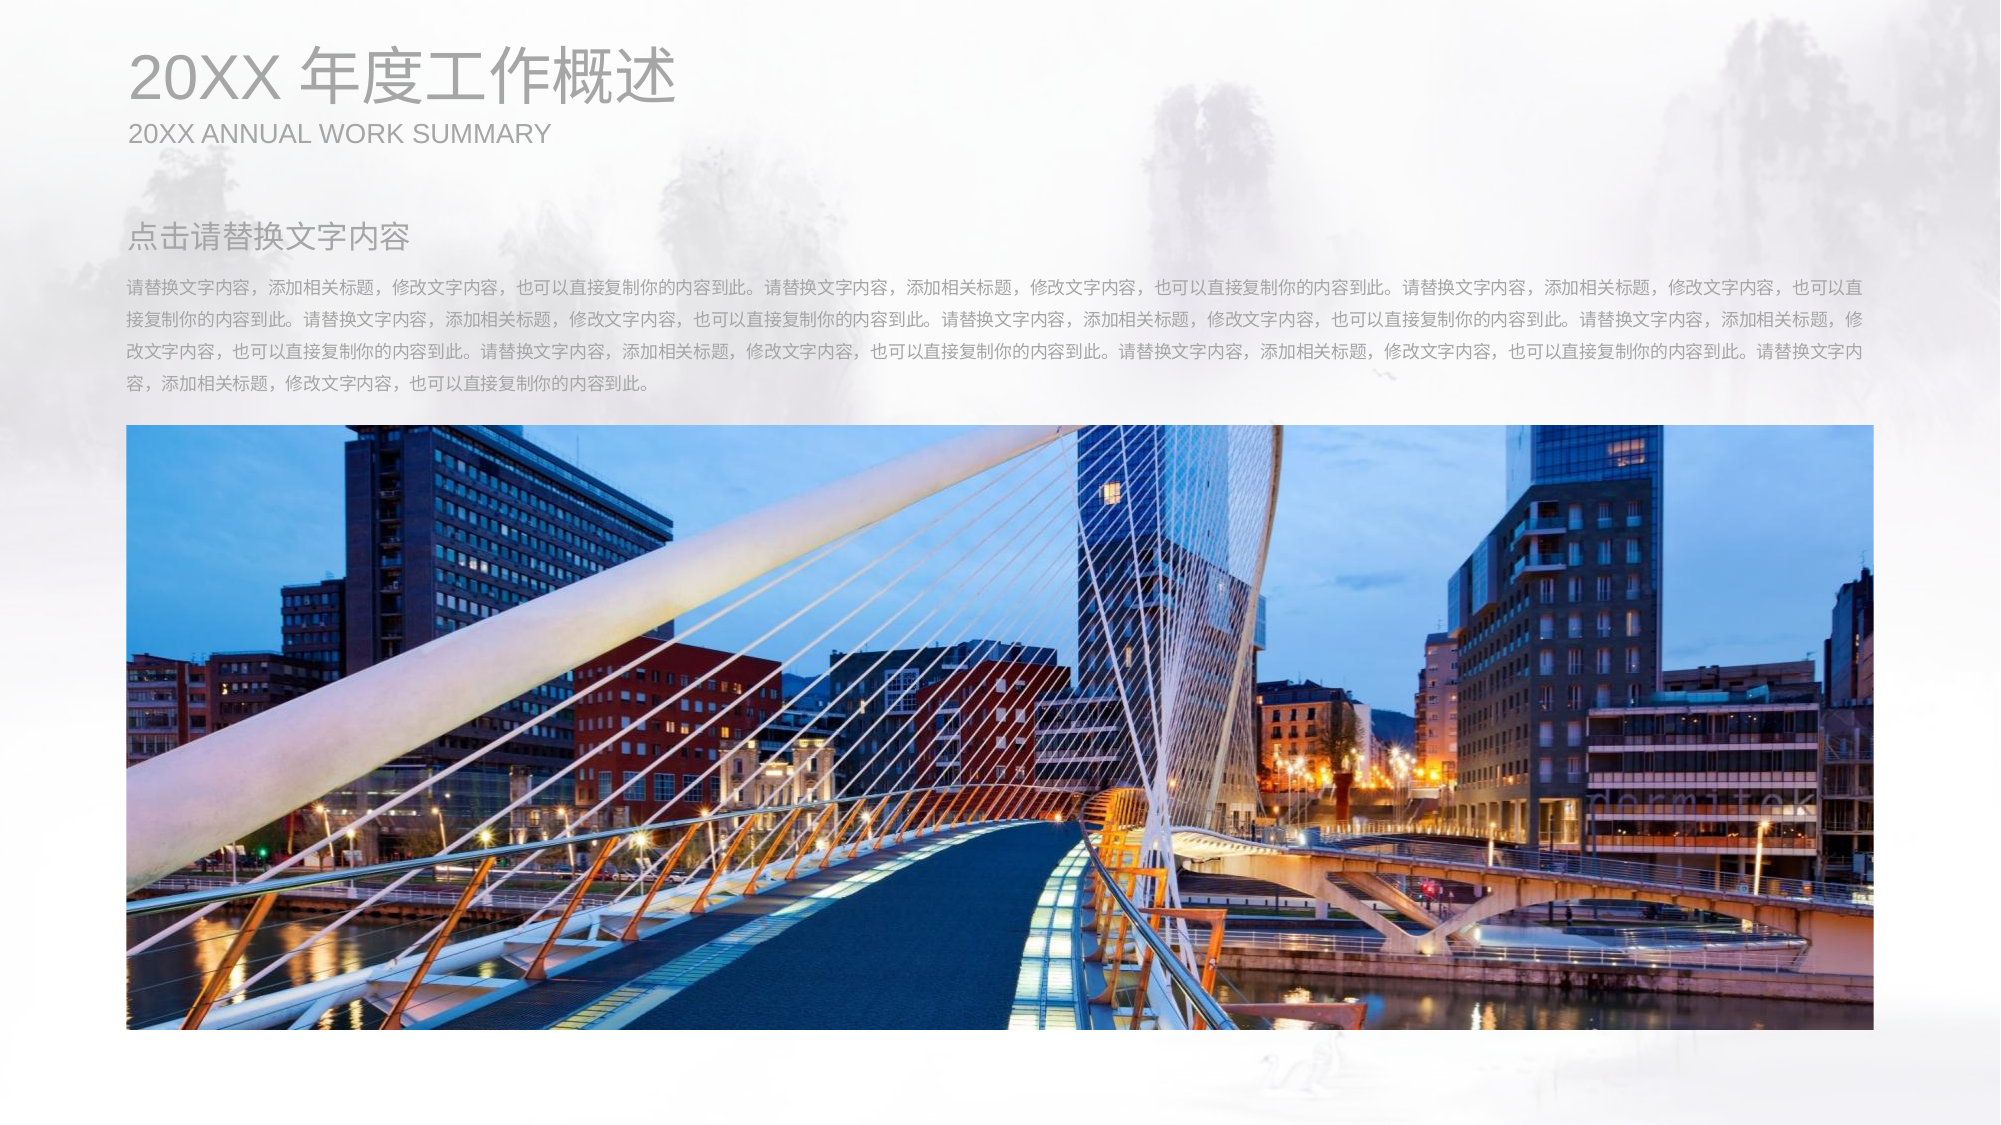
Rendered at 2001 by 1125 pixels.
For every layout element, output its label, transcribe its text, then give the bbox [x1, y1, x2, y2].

text_box 20XX年度工作概述 [128, 36, 743, 113]
text_box 请替换文字内容，添加相关标题，修改文字内容，也可以直接复制你的内容到此。请替换文字内容，添加相关标题，修改文字内容，也可以直接复制你的内容到此。请替换文字内容，添加相关标题，修改文字内容，也可以直接复制你的内容到此。请替换文字内容，添加相关标题，修改文字内容，也可以直接复制你的内容到此。请替换文字内容，添加相关标题，修改文字内容，也可以直接复制你的内容到此。请替换文字内容，添加相关标题，修改文字内容，也可以直接复制你的内容到此。请替换文字内容，添加相关标题，修改文字内容，也可以直接复制你的内容到此。请替换文字内容，添加相关标题，修改文字内容，也可以直接复制你的内容到此。请替换文字内容，添加相关标题，修改文字内容，也可以直接复制你的内容到此。 [126, 266, 1874, 395]
text_box 20XX ANNUAL WORK SUMMARY [128, 115, 565, 149]
text_box 点击请替换文字内容 [127, 217, 412, 256]
text_box [125, 424, 1875, 1031]
